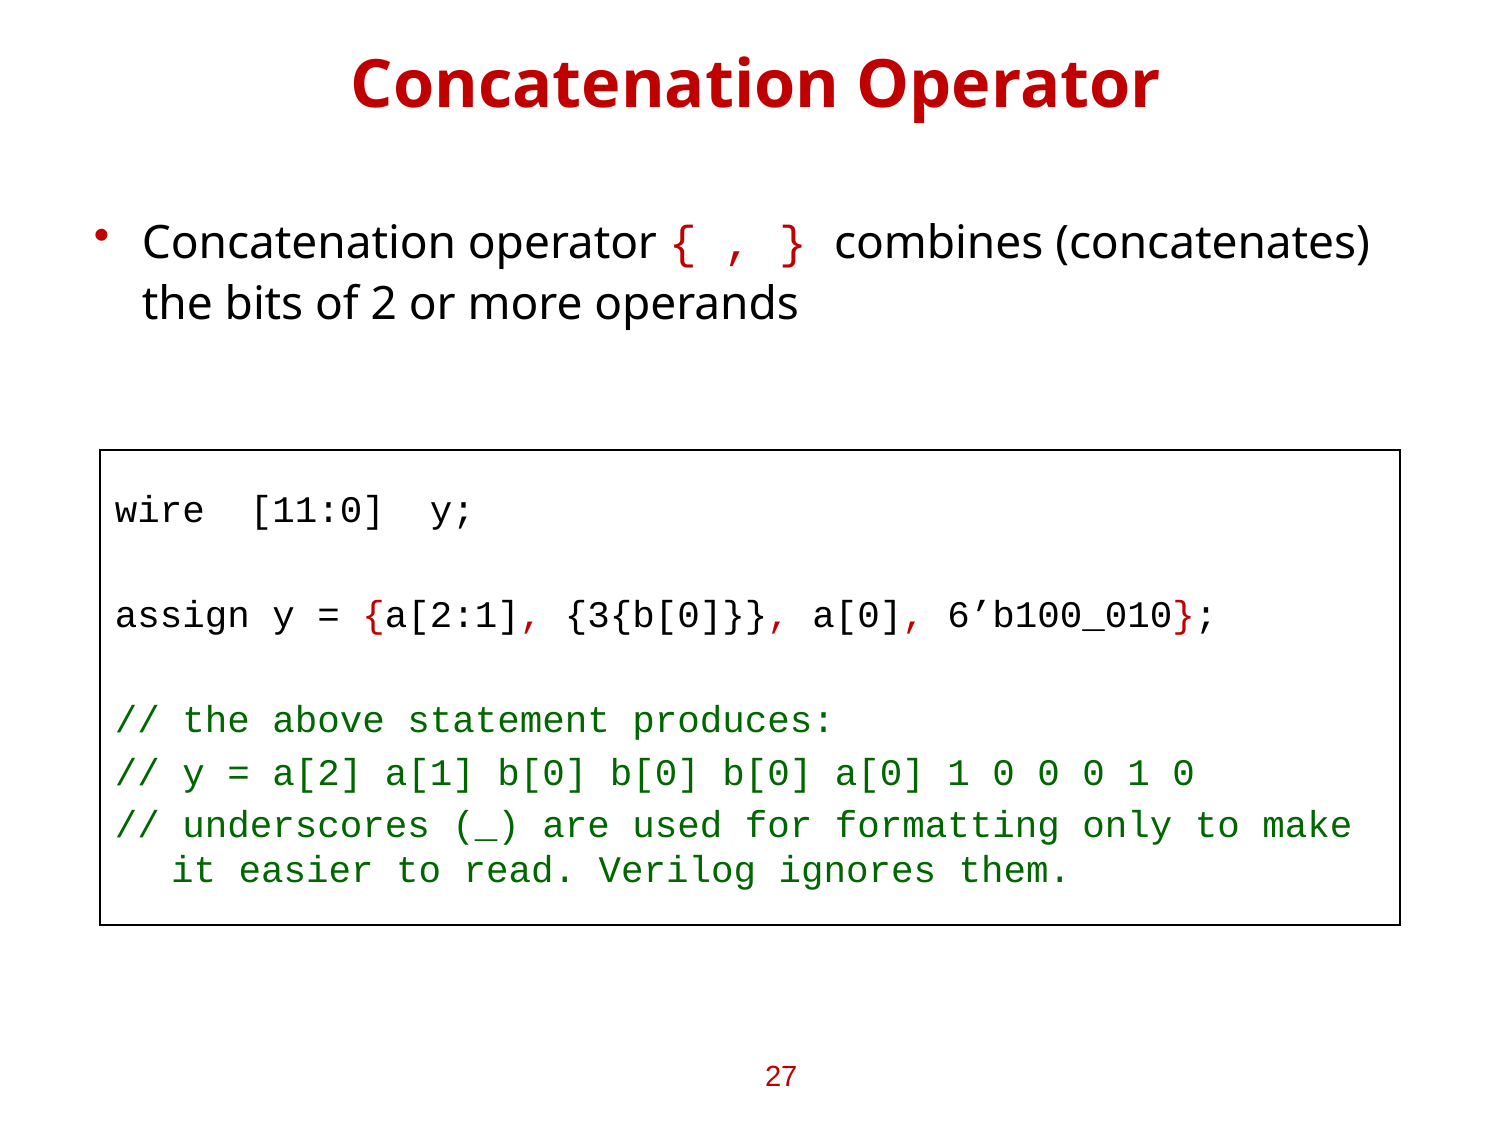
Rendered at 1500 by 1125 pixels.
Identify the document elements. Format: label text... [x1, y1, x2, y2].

text_box wire [11:0] y; assign y = {a[2:1], {3{b[0]}}, a[0], 6’b100_010}; // the above statement produces: // y = a[2] a[1] b[0] b[0] b[0] a[0] 1 0 0 0 1 0 // underscores (_) are used for formatting only to make it easier to read. Verilog ignores them. [99, 450, 1400, 925]
title Concatenation Operator [124, 12, 1388, 151]
slide_number 27 [649, 1049, 913, 1125]
list Concatenation operator { , } combines (concatenates) the bits of 2 or more operands [78, 199, 1430, 338]
